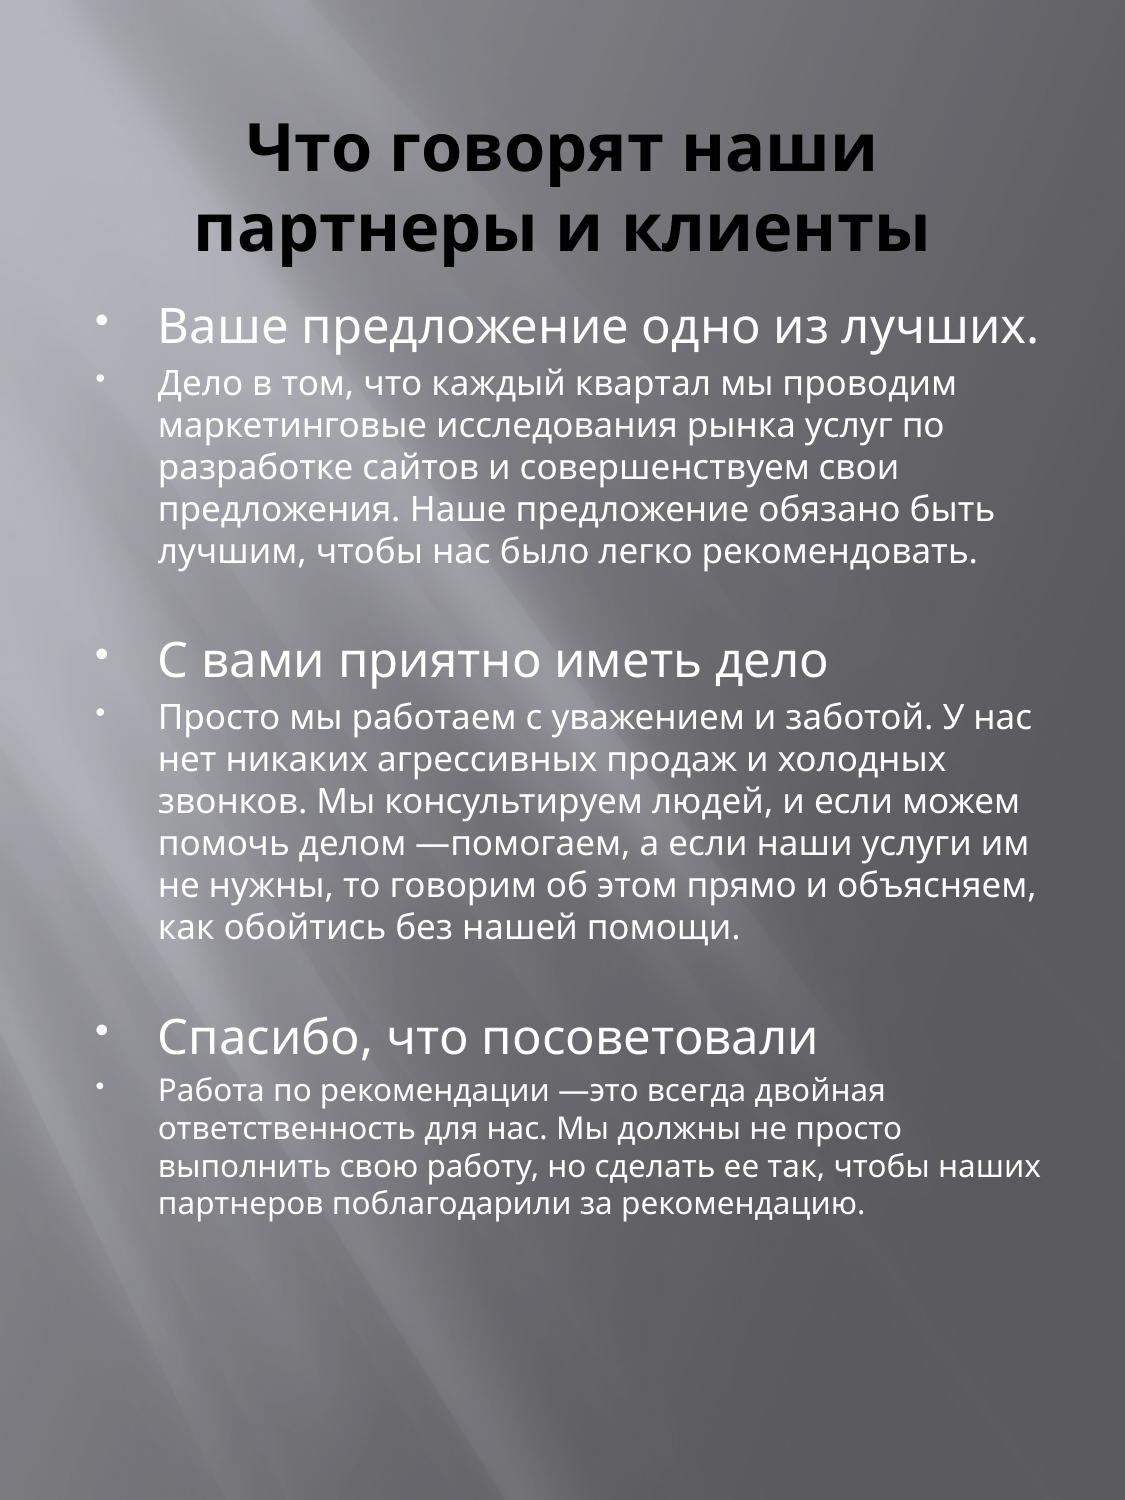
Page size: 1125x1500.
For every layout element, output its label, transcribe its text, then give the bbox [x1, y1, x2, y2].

list Ваше предложение одно из лучших. Дело в том, что каждый квартал мы проводим маркетинговые исследования рынка услуг по разработке сайтов и совершенствуем свои предложения. Наше предложение обязано быть лучшим, чтобы нас было легко рекомендовать. С вами приятно иметь дело Просто мы работаем с уважением и заботой. У нас нет никаких агрессивных продаж и холодных звонков. Мы консультируем людей, и если можем помочь делом —помогаем, а если наши услуги им не нужны, то говорим об этом прямо и объясняем, как обойтись без нашей помощи. Спасибо, что посоветовали Работа по рекомендации —это всегда двойная ответственность для нас. Мы должны не просто выполнить свою работу, но сделать ее так, чтобы наших партнеров поблагодарили за рекомендацию. [61, 218, 1074, 1249]
title Что говорят наши партнеры и клиенты [56, 60, 1069, 310]
